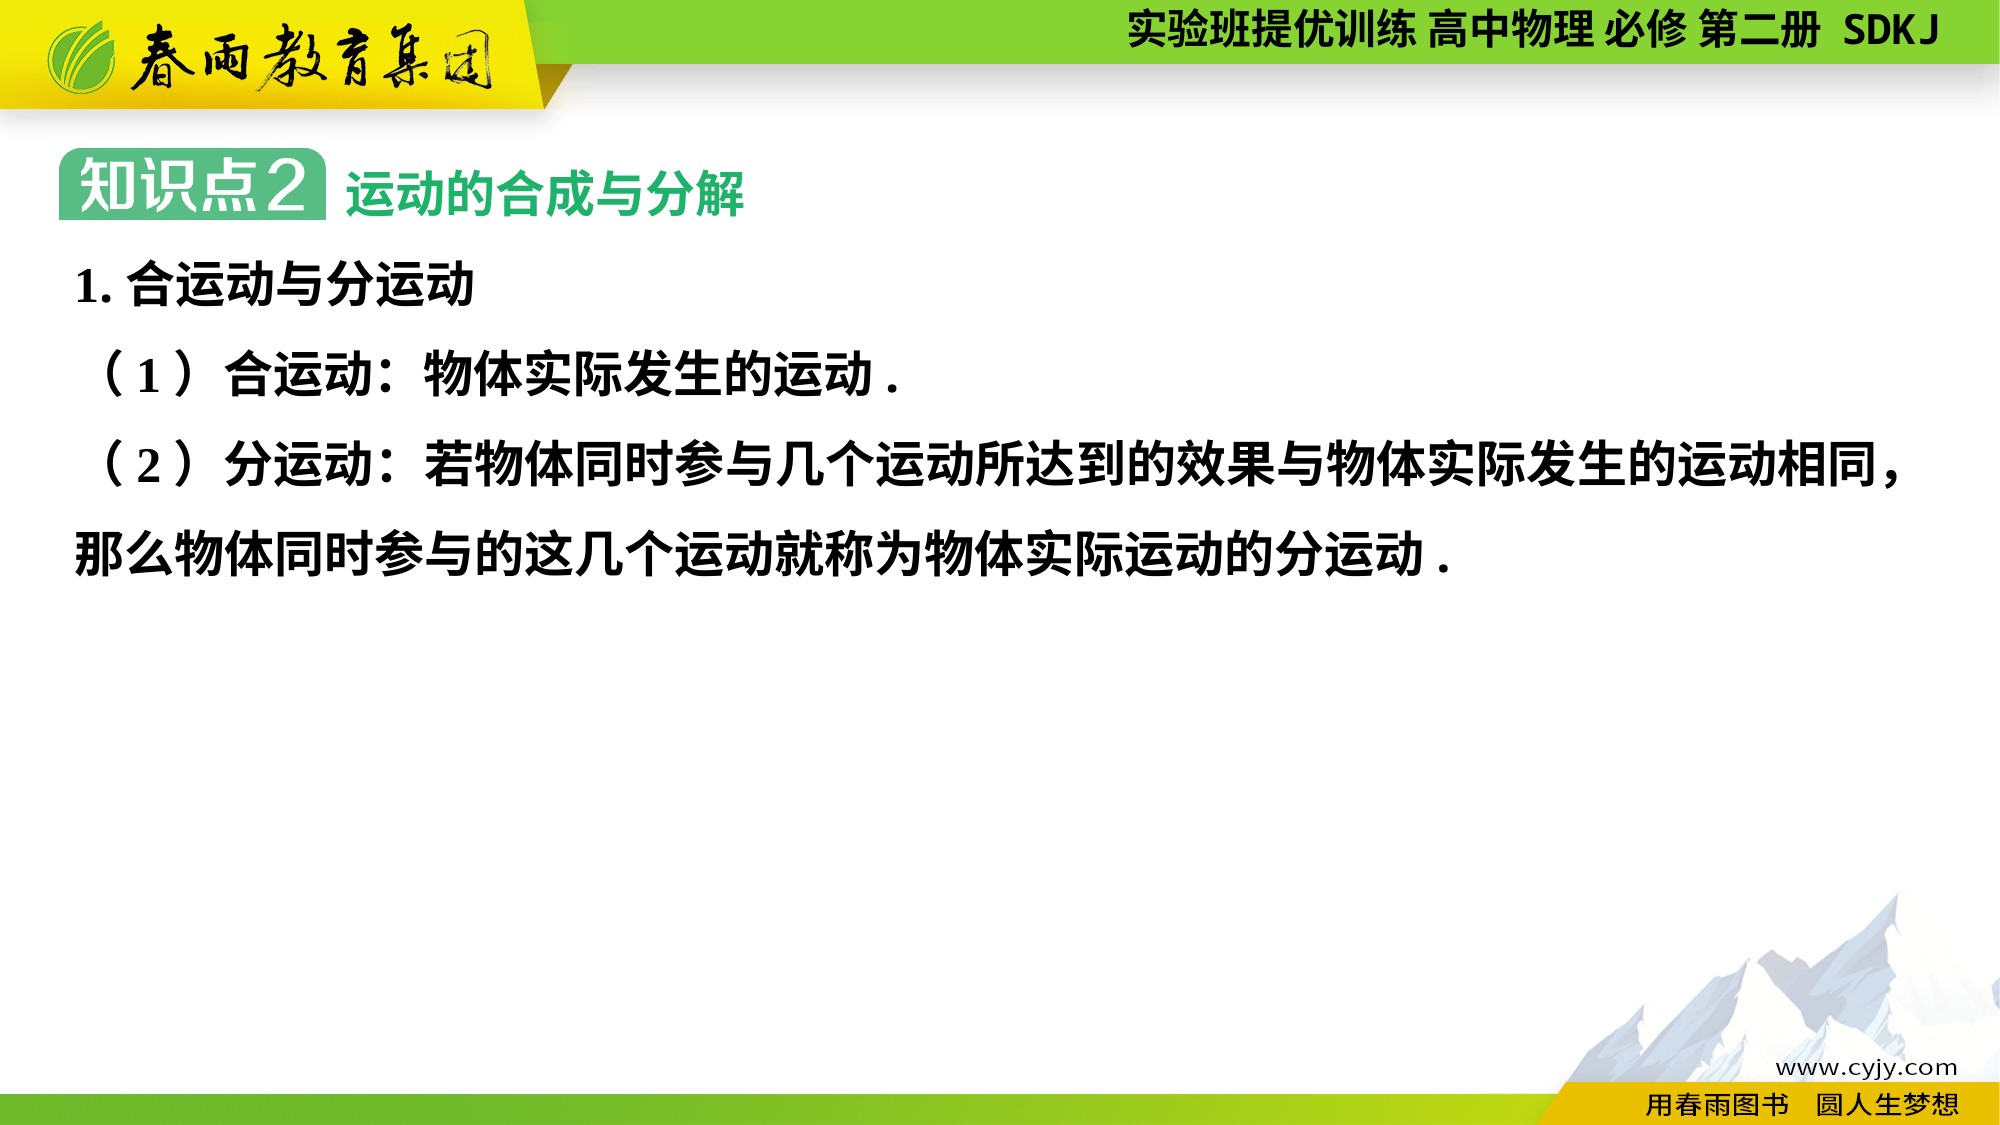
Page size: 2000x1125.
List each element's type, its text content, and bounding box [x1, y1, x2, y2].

list 运动的合成与分解 1.合运动与分运动 （1）合运动：物体实际发生的运动. （2）分运动：若物体同时参与几个运动所达到的效果与物体实际发生的运动相同，那么物体同时参与的这几个运动就称为物体实际运动的分运动. [59, 125, 1944, 584]
picture [0, 0, 2000, 1125]
